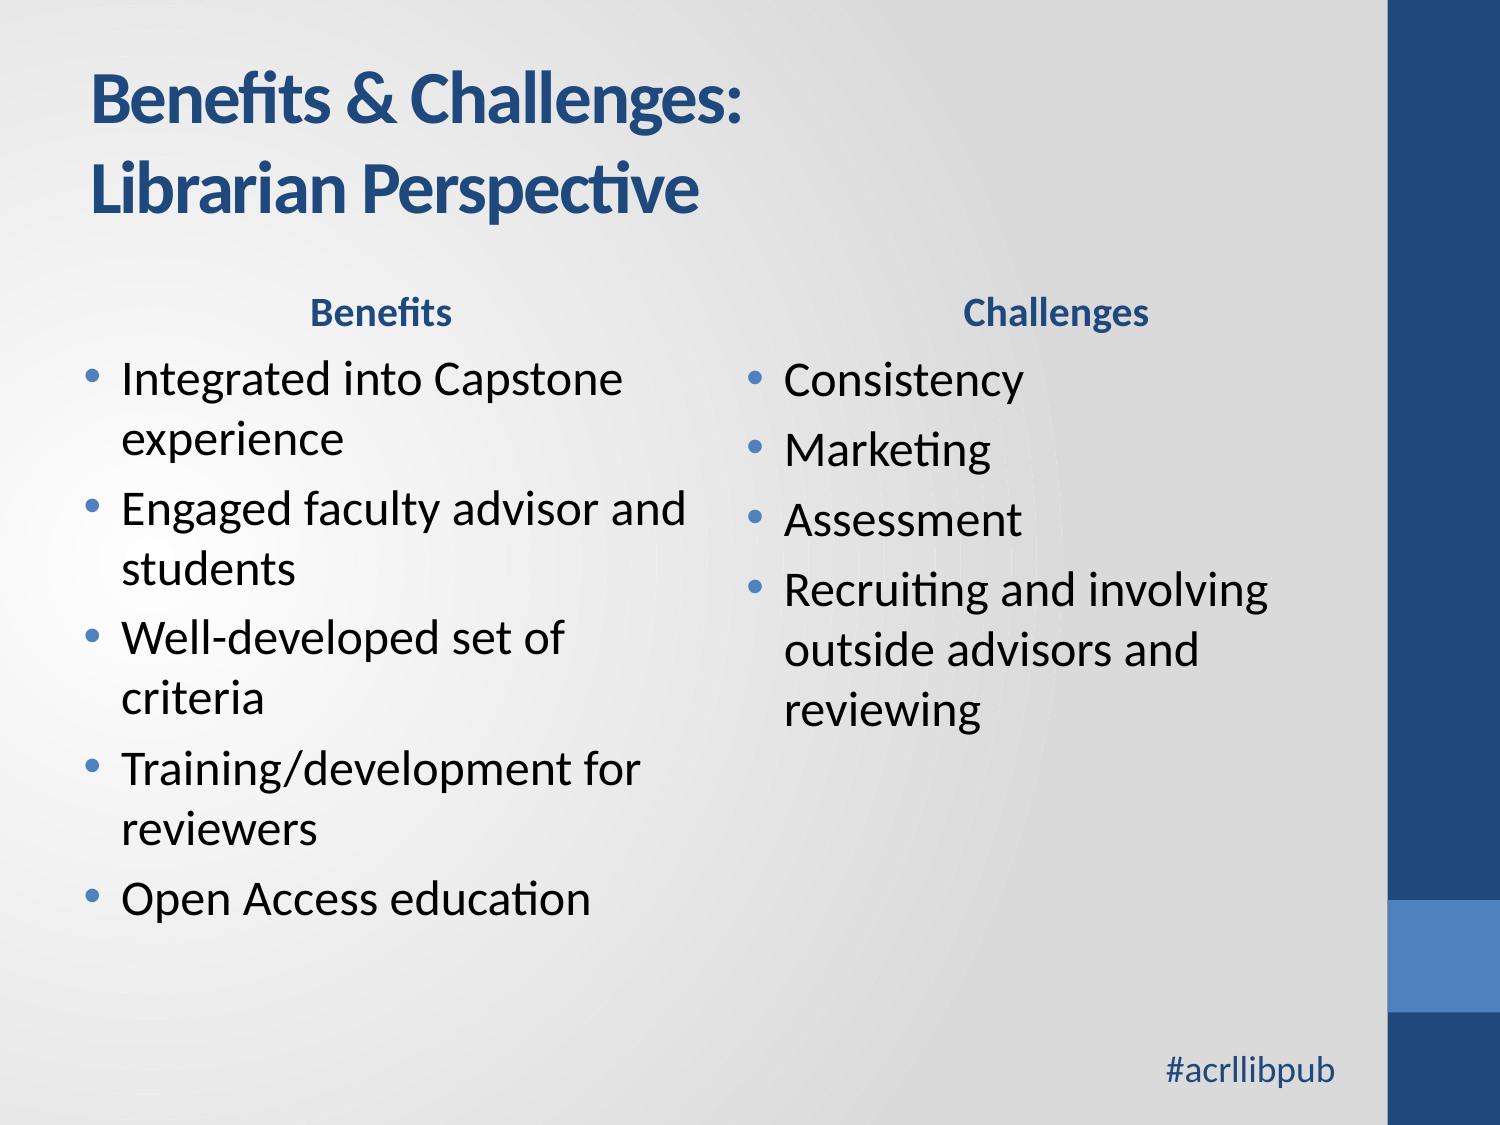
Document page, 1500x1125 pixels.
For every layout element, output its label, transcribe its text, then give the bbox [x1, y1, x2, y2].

list Challenges [725, 237, 1388, 343]
list Benefits [50, 237, 713, 337]
list Integrated into Capstone experience Engaged faculty advisor and students Well-developed set of criteria Training/development for reviewers Open Access education [50, 337, 713, 986]
title Benefits & Challenges: Librarian Perspective [75, 45, 1325, 233]
list Consistency Marketing Assessment Recruiting and involving outside advisors and reviewing [712, 339, 1325, 988]
text_box #acrllibpub [1150, 1037, 1351, 1098]
